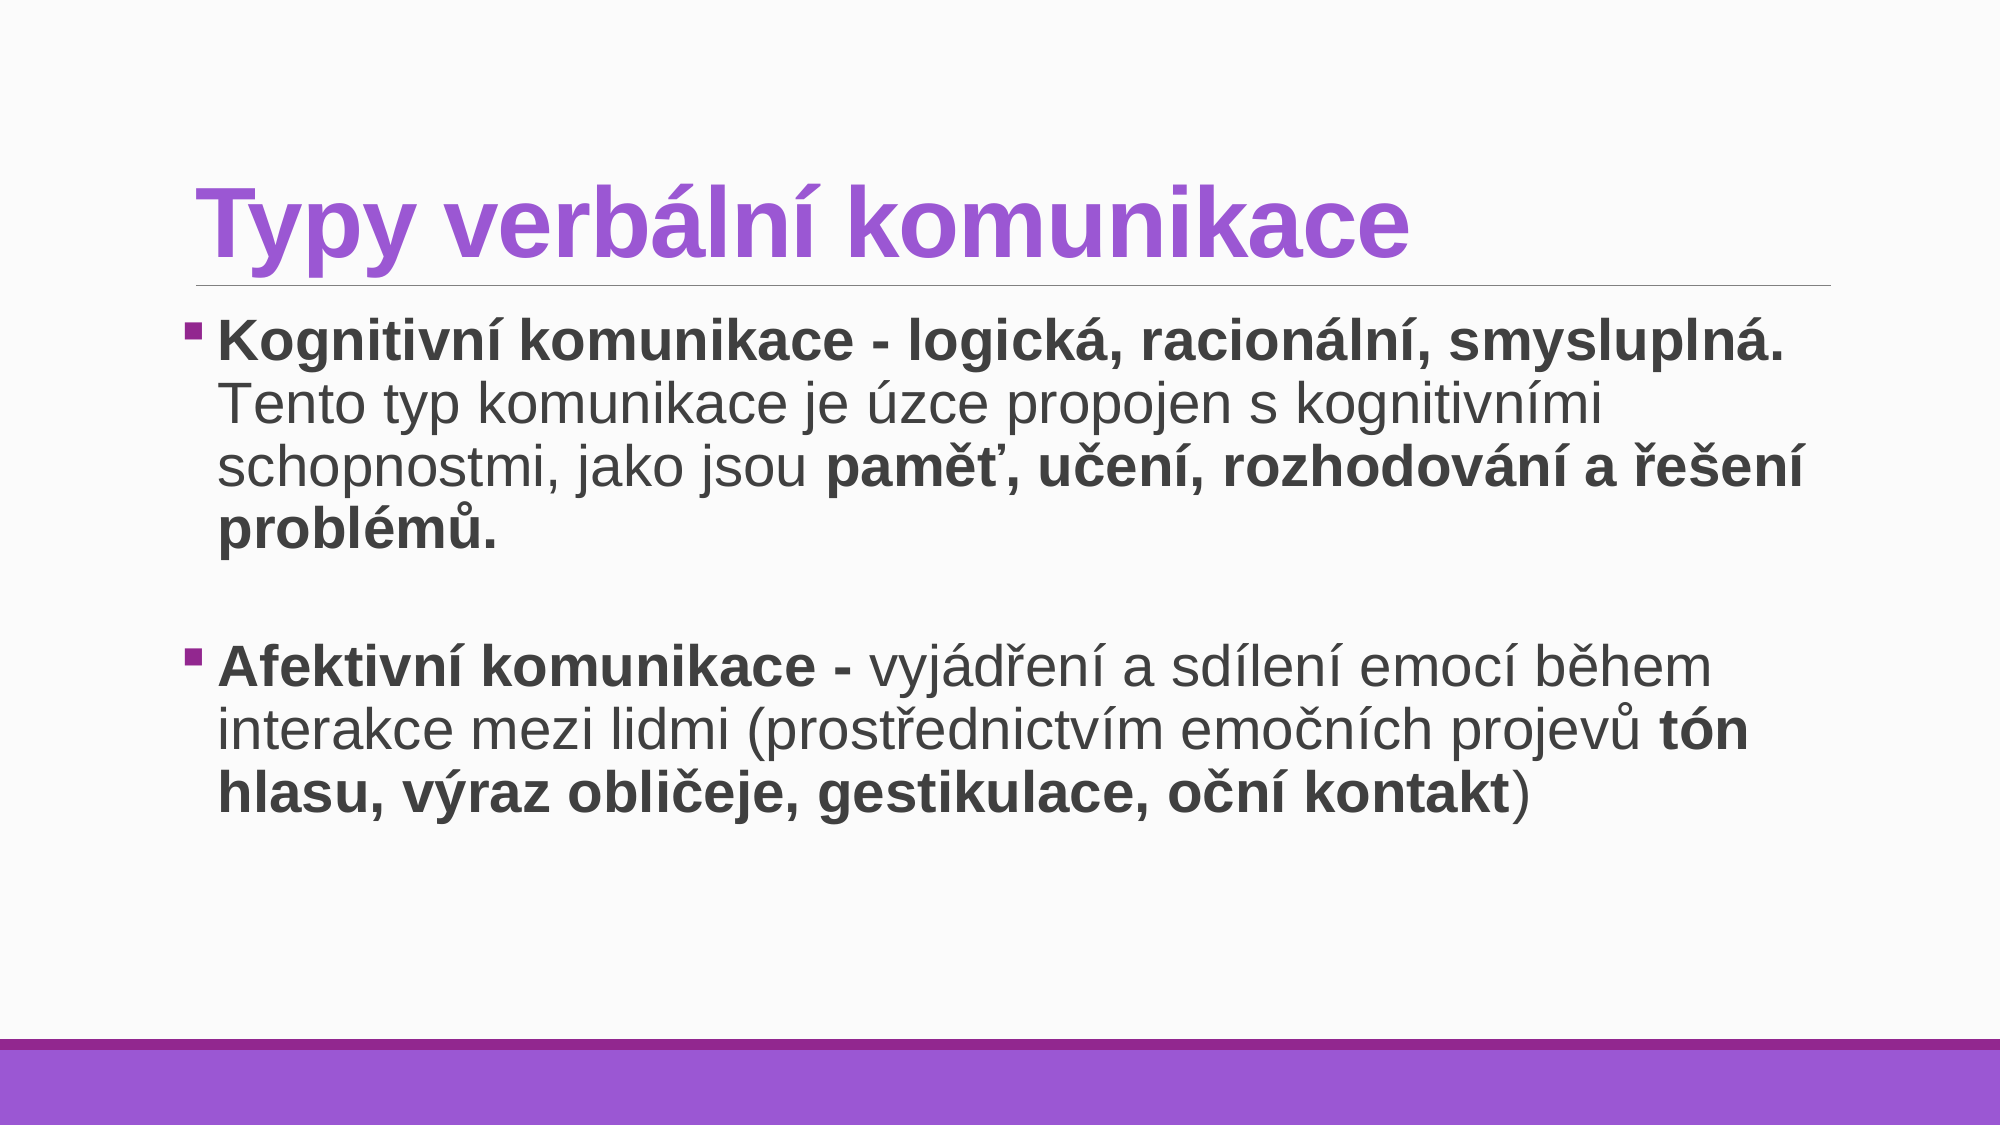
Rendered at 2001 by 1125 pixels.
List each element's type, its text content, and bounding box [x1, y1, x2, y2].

list Kognitivní komunikace - logická, racionální, smysluplná. Tento typ komunikace je úzce propojen s kognitivními schopnostmi, jako jsou paměť, učení, rozhodování a řešení problémů. Afektivní komunikace - vyjádření a sdílení emocí během interakce mezi lidmi (prostřednictvím emočních projevů tón hlasu, výraz obličeje, gestikulace, oční kontakt) [180, 302, 1830, 963]
title Typy verbální komunikace [180, 47, 1830, 285]
